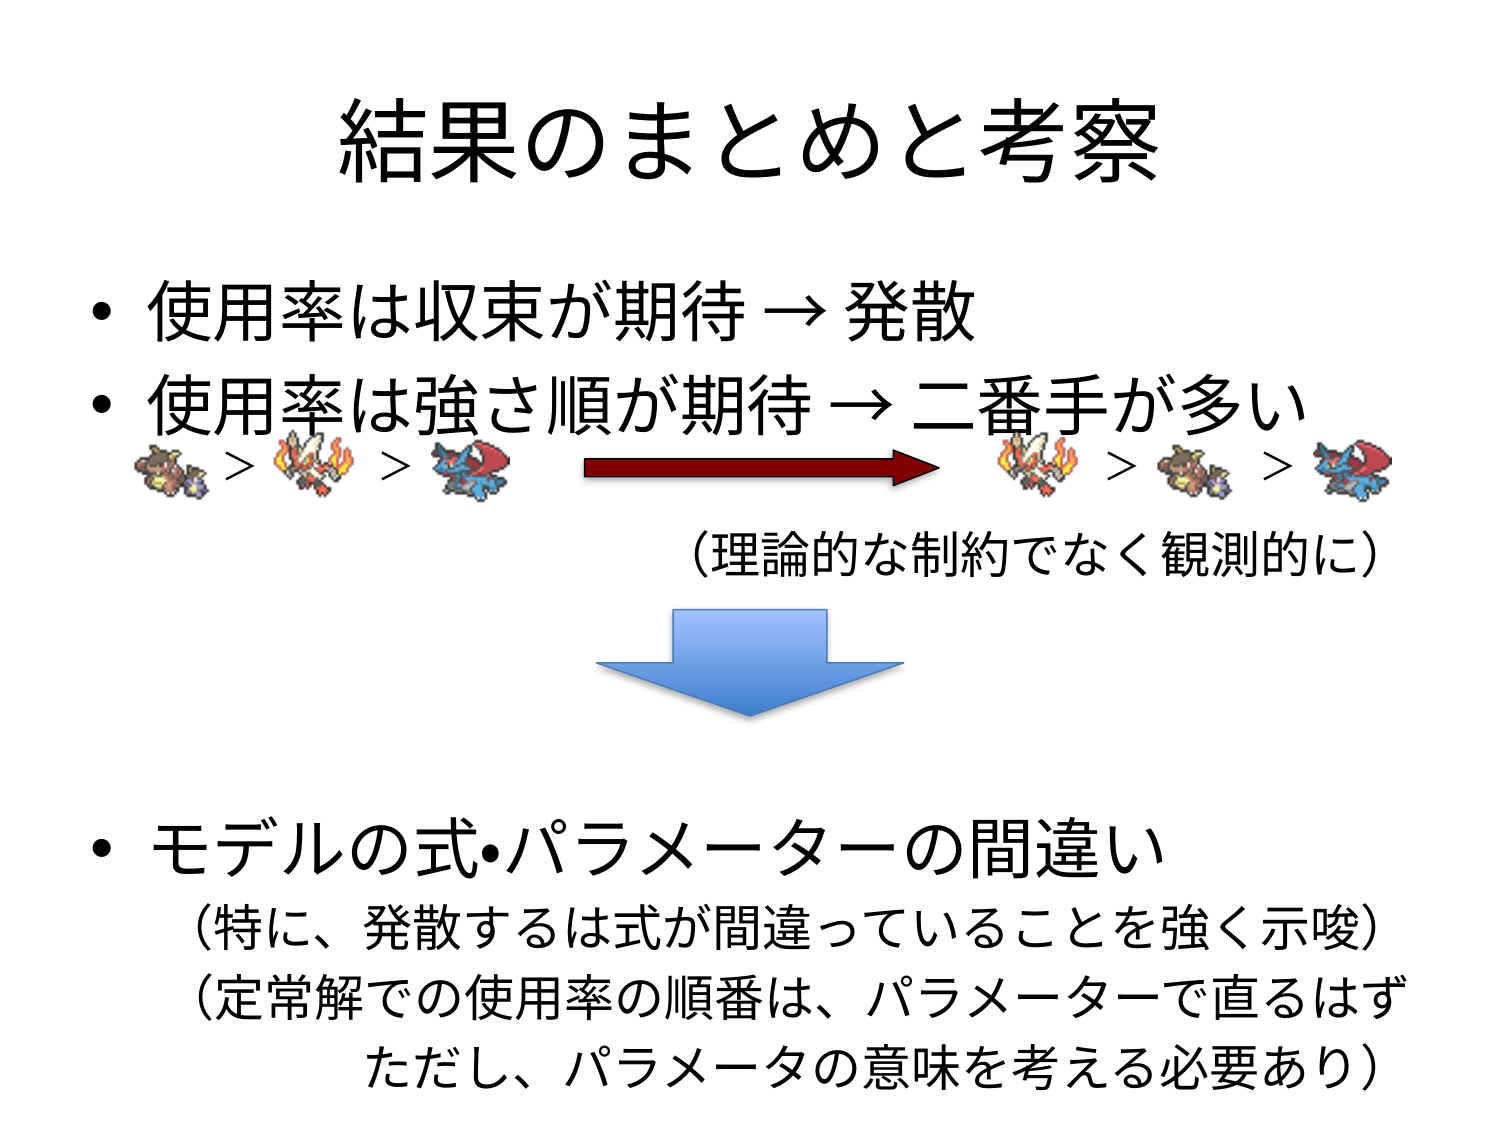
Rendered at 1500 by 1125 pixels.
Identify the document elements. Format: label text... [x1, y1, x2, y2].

picture [265, 416, 364, 515]
text_box ＞ [1093, 435, 1141, 496]
picture [1146, 416, 1246, 515]
text_box ＞ [368, 435, 425, 496]
picture [989, 416, 1089, 515]
picture [1312, 426, 1392, 506]
text_box ＞ [1250, 435, 1307, 496]
title 結果のまとめと考察 [75, 45, 1425, 233]
list 使用率は収束が期待 → 発散 使用率は強さ順が期待 → 二番手が多い （理論的な制約でなく観測的に） モデルの式・パラメーターの間違い （特に、発散するは式が間違っていることを強く示唆） （定常解での使用率の順番は、パラメーターで直るはず ただし、パラメータの意味を考える必要あり） [75, 262, 1425, 1106]
text_box [583, 449, 940, 487]
text_box ＞ [227, 435, 260, 496]
text_box [595, 608, 905, 717]
picture [123, 416, 223, 515]
picture [430, 426, 510, 506]
